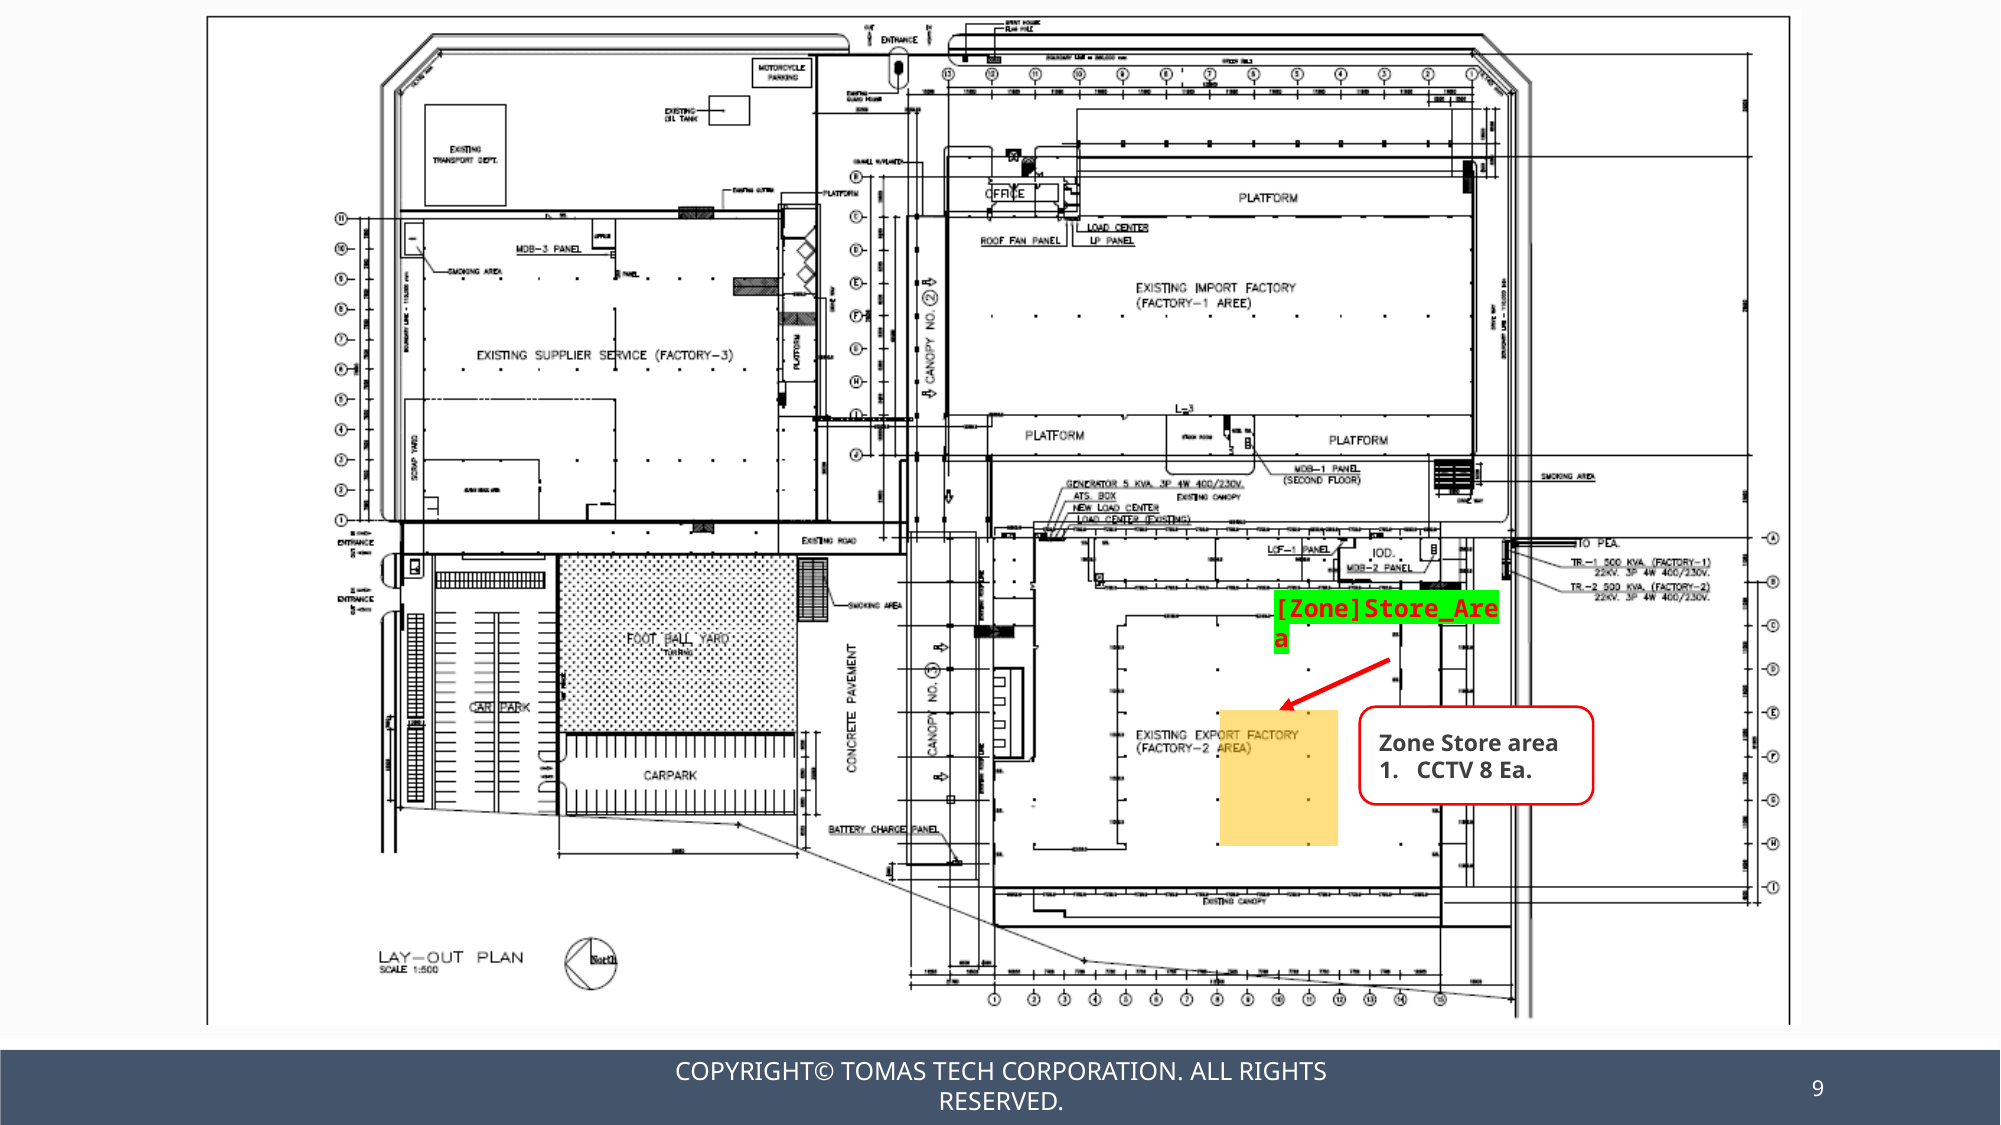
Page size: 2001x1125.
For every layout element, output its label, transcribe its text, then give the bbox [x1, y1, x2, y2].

picture [201, 9, 1803, 1025]
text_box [1278, 629, 1391, 711]
footer Copyright© TOMAS TECH CORPORATION. All rights reserved. [606, 1055, 1398, 1116]
slide_number 9 [1624, 1059, 1840, 1120]
